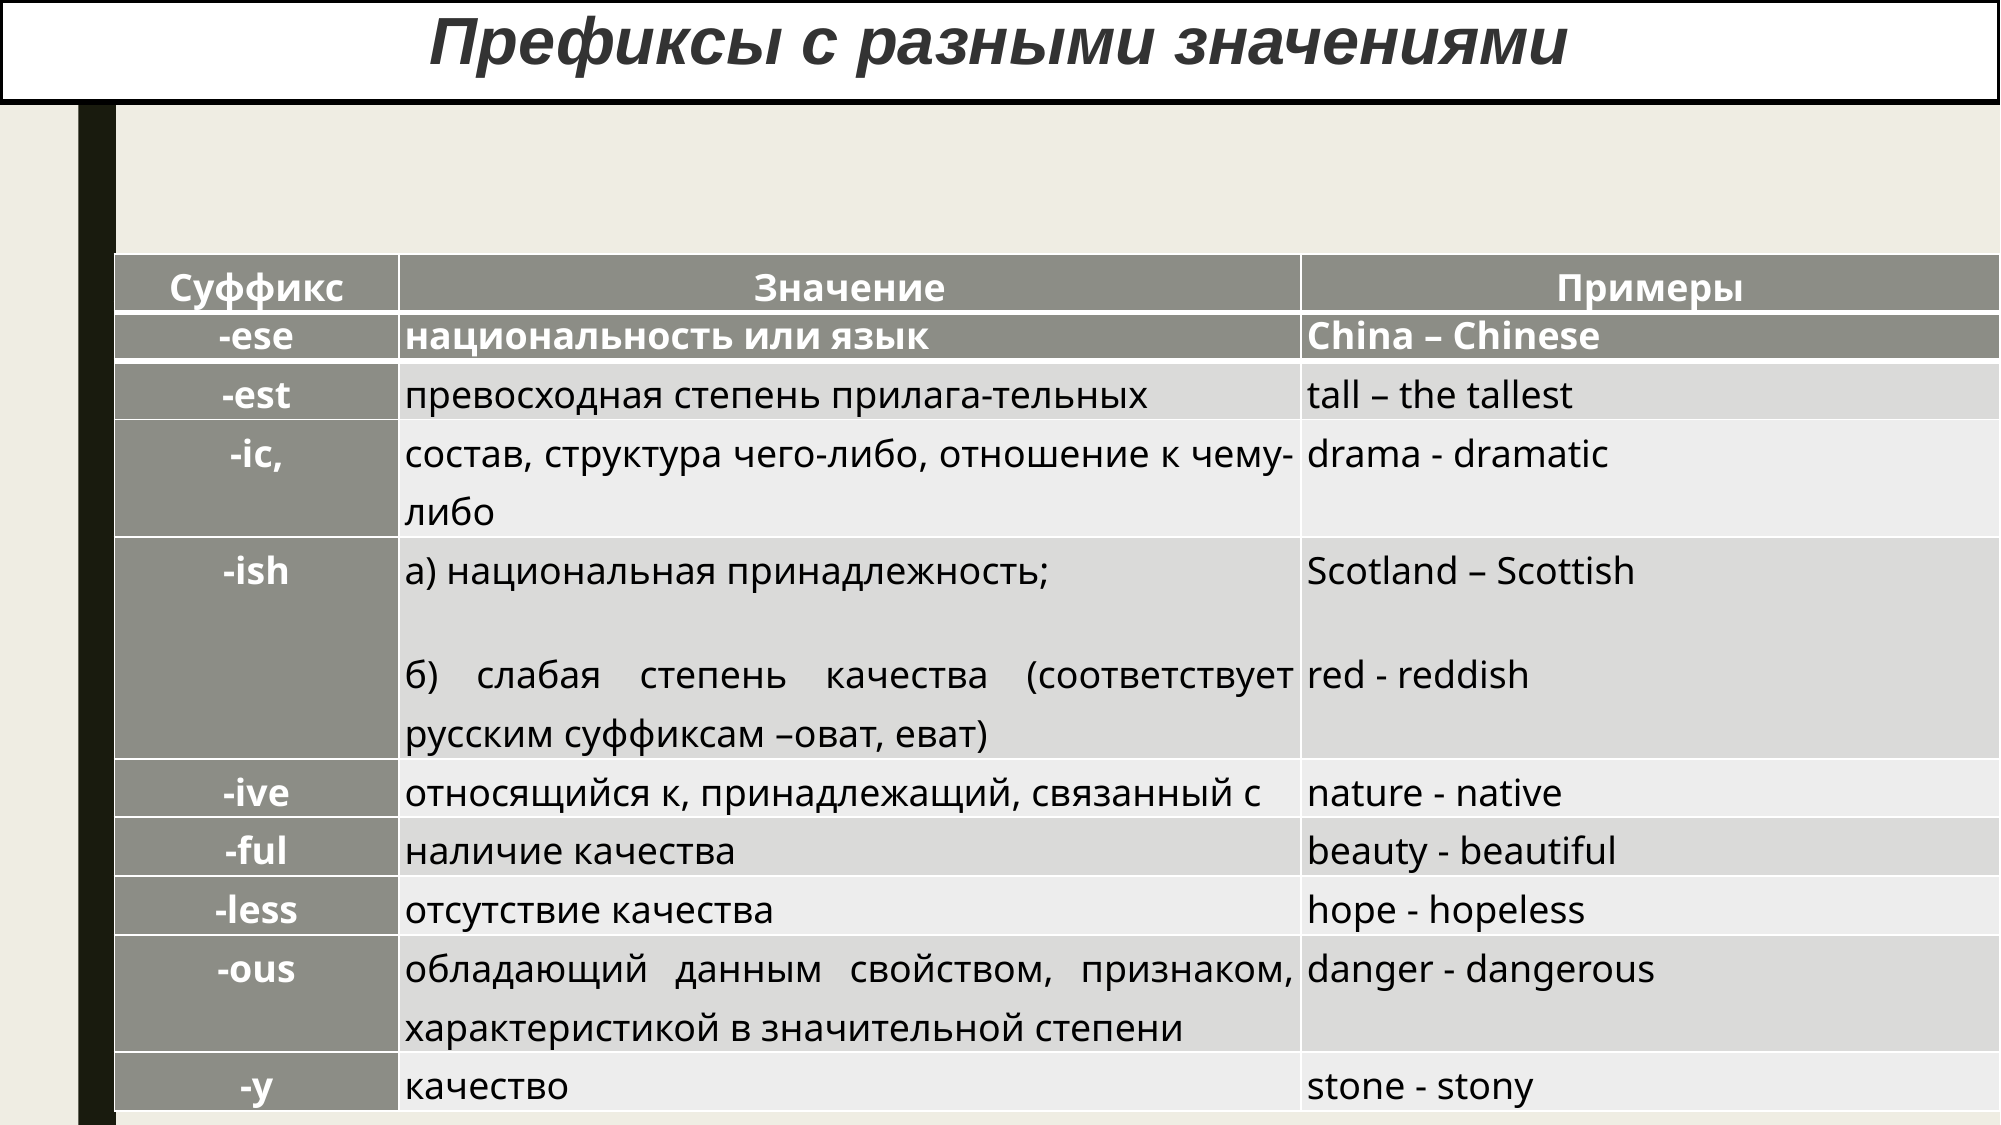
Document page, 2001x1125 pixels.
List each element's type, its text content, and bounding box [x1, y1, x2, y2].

table_cell -est [115, 364, 398, 419]
table_cell hope - hopeless [1302, 877, 1999, 934]
table_cell -y [115, 1053, 398, 1110]
title Префиксы с разными значениями [0, 0, 2000, 105]
table_header национальность или язык [400, 315, 1300, 358]
table_cell tall – the tallest [1302, 364, 1999, 419]
table_cell nature - native [1302, 760, 1999, 816]
table_cell beauty - beautiful [1302, 818, 1999, 875]
table_cell danger - dangerous [1302, 936, 1999, 1051]
table_cell состав, структура чего-либо, отношение к чему-либо [400, 420, 1300, 536]
table_cell -ous [115, 936, 398, 1051]
table_cell относящийся к, принадлежащий, связанный с [400, 760, 1300, 816]
table_header Суффикс [115, 255, 398, 310]
table_cell превосходная степень прилага-тельных [400, 364, 1300, 419]
table_cell наличие качества [400, 818, 1300, 875]
table_cell stone - stony [1302, 1053, 1999, 1110]
table_cell -ish [115, 538, 398, 758]
table_cell drama - dramatic [1302, 420, 1999, 536]
table_cell отсутствие качества [400, 877, 1300, 934]
table_cell качество [400, 1053, 1300, 1110]
table_cell а) национальная принадлежность; б) слабая степень качества (соответствует русским суффиксам –оват, еват) [400, 538, 1300, 758]
table_cell обладающий данным свойством, признаком, характеристикой в значительной степени [400, 936, 1300, 1051]
table_header Примеры [1302, 255, 1999, 310]
table_cell -less [115, 877, 398, 934]
table_cell -ic, [115, 420, 398, 536]
table_header China – Chinese [1302, 315, 1999, 358]
table_cell -ive [115, 760, 398, 816]
table_header Значение [400, 255, 1300, 310]
table_cell -ful [115, 818, 398, 875]
table_header -ese [115, 315, 398, 358]
table_cell Scotland – Scottish red - reddish [1302, 538, 1999, 758]
